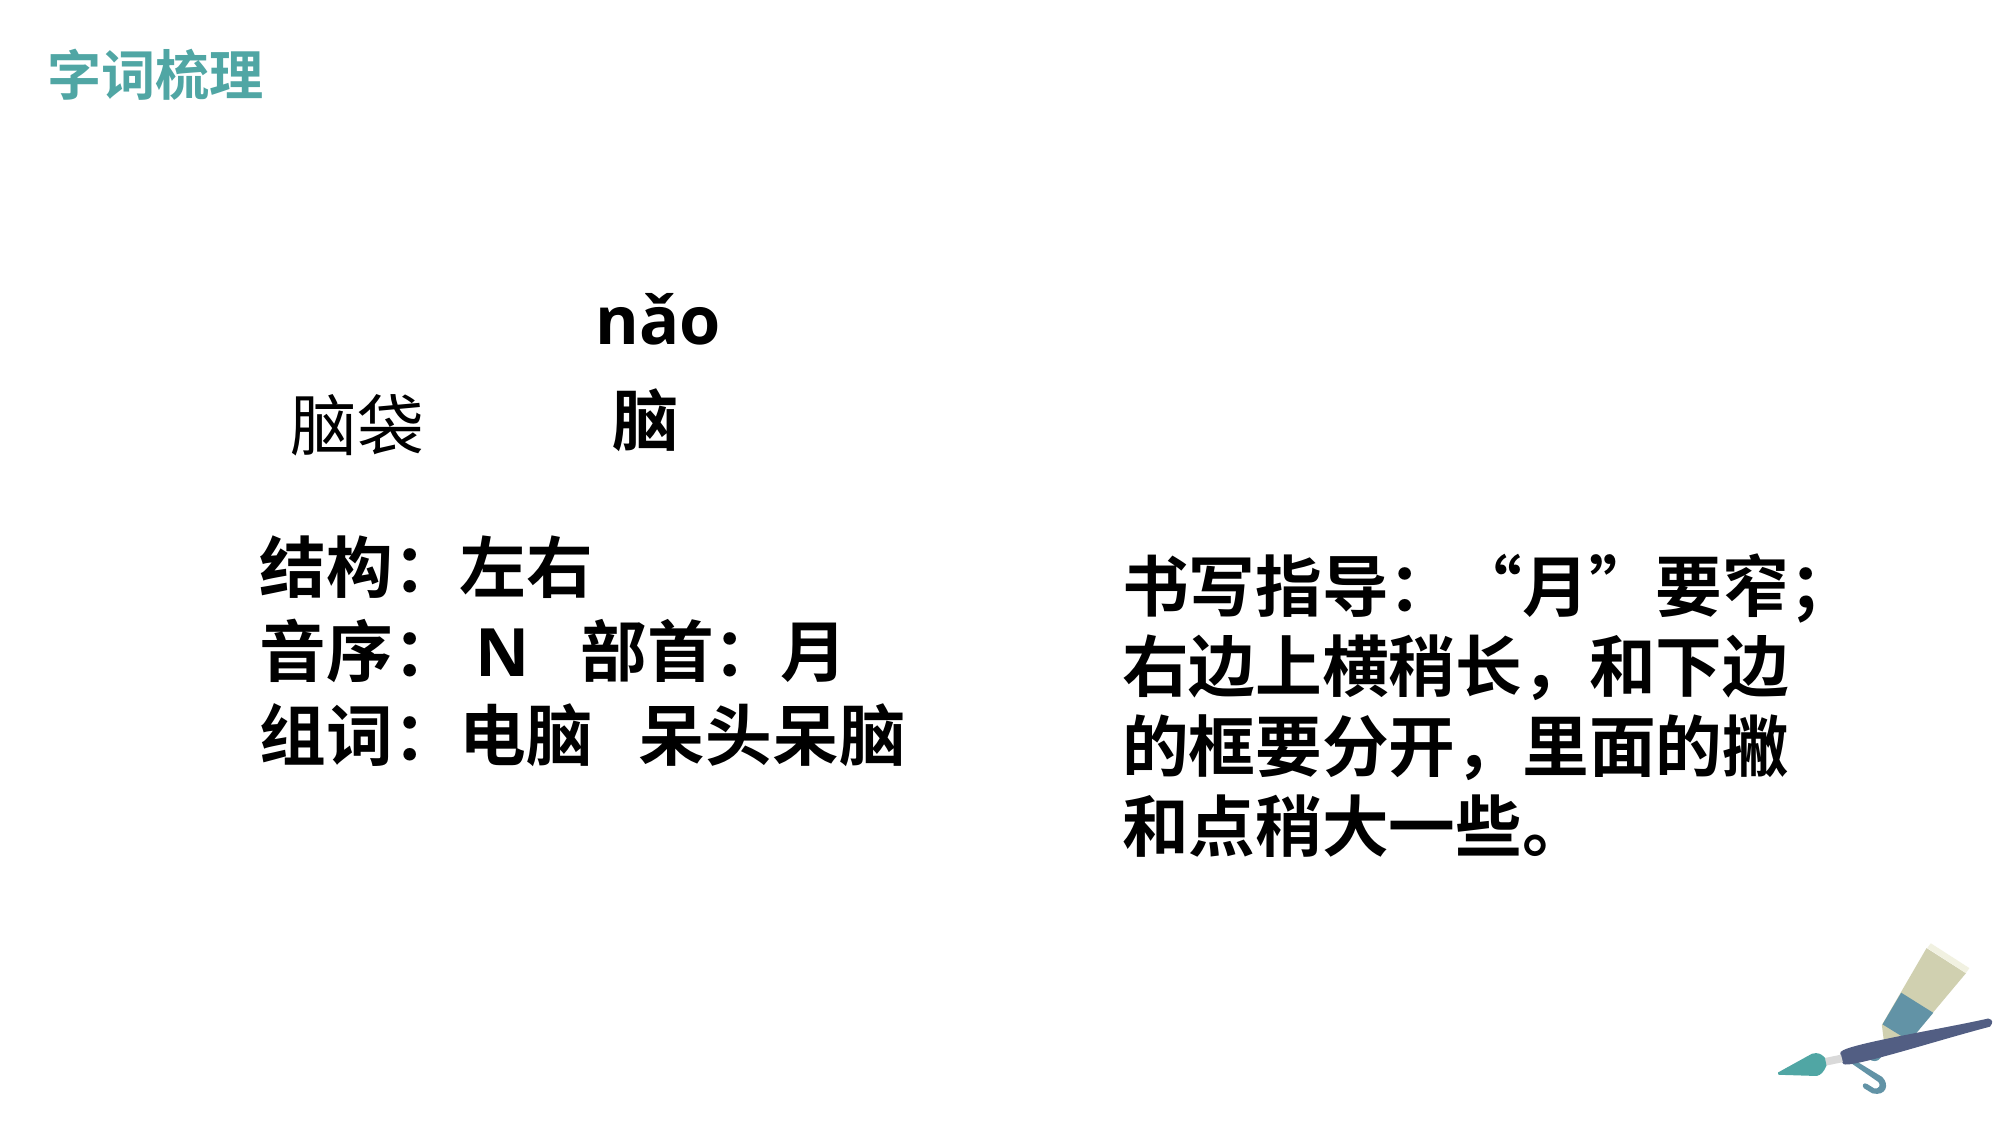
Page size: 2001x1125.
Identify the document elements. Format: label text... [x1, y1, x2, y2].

text_box 脑 [592, 368, 700, 469]
text_box nǎo [575, 268, 855, 368]
text_box 组词：电脑 呆头呆脑 [239, 684, 1036, 785]
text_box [1811, 945, 1974, 1125]
text_box 字词梳理 [32, 33, 347, 114]
text_box 脑袋 [270, 373, 520, 474]
text_box 书写指导：“月”要窄；右边上横稍长，和下边的框要分开，里面的撇和点稍大一些。 [1101, 534, 1825, 876]
text_box 结构：左右 [239, 515, 752, 600]
text_box 音序：N 部首：月 [239, 600, 875, 701]
